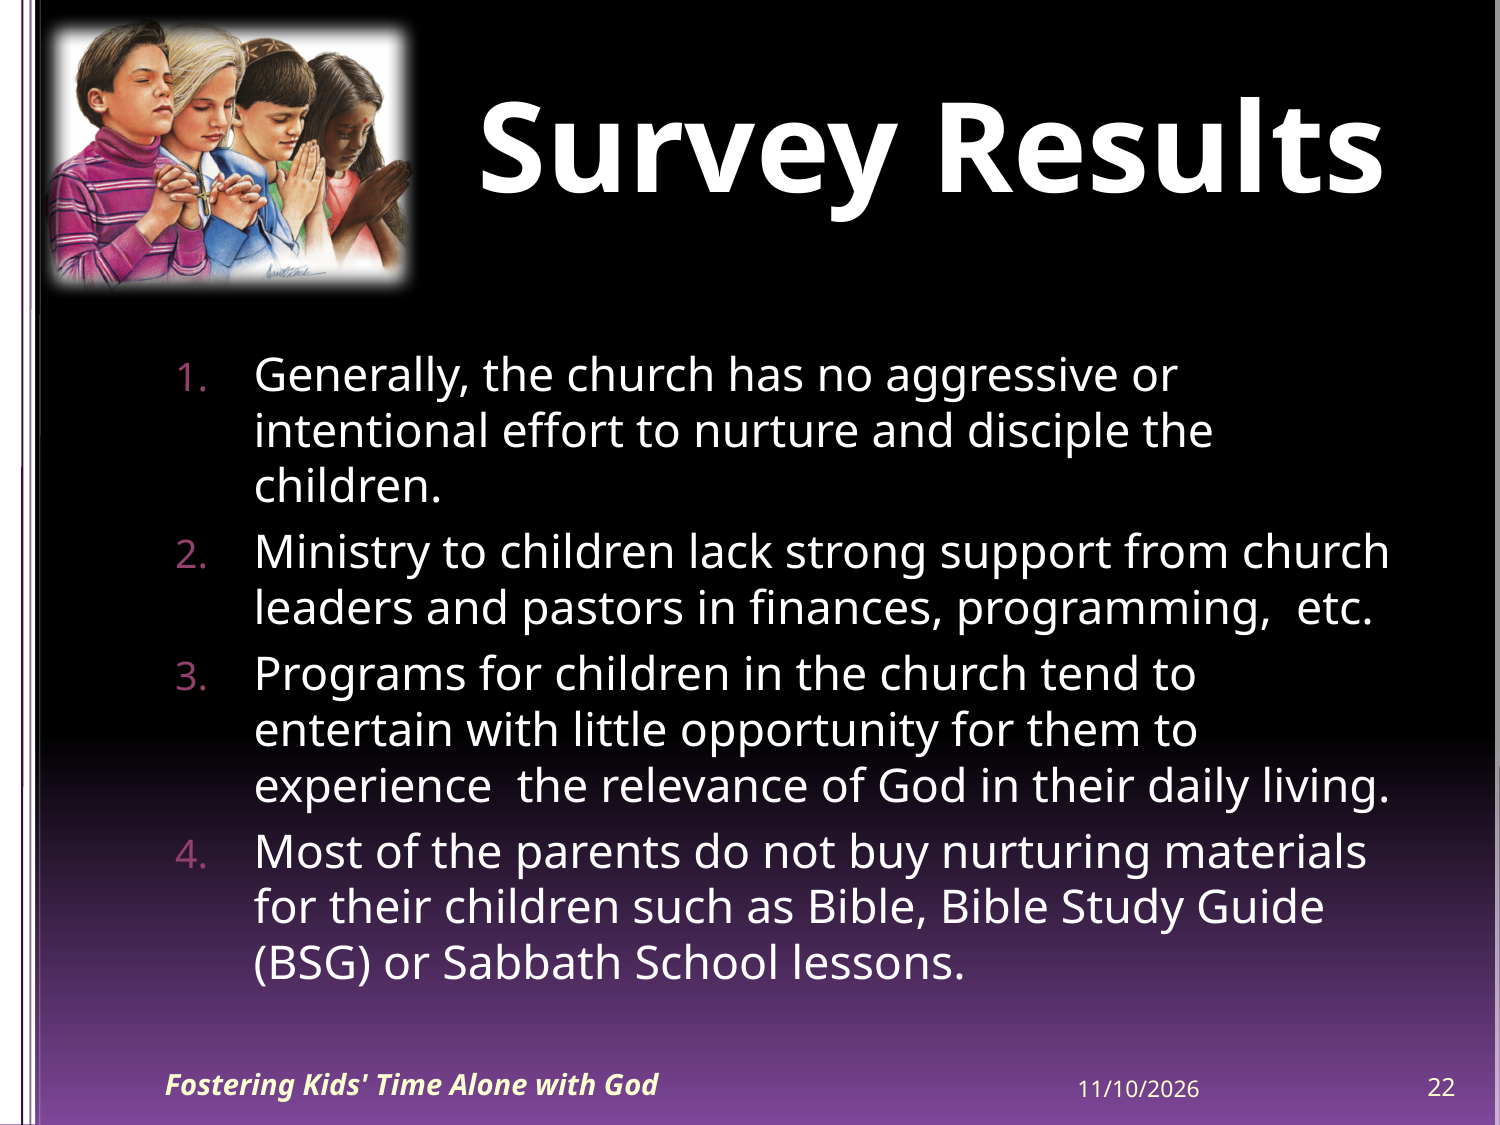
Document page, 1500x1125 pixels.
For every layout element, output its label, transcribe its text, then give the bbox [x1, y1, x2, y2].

footer Fostering Kids' Time Alone with God [150, 1053, 1063, 1114]
list Generally, the church has no aggressive or intentional effort to nurture and disciple the children. Ministry to children lack strong support from church leaders and pastors in finances, programming, etc. Programs for children in the church tend to entertain with little opportunity for them to experience the relevance of God in their daily living. Most of the parents do not buy nurturing materials for their children such as Bible, Bible Study Guide (BSG) or Sabbath School lessons. [150, 337, 1425, 1053]
title Survey Results [462, 46, 1450, 238]
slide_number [1063, 1053, 1412, 1114]
slide_number 22 [1412, 1053, 1488, 1114]
picture [48, 23, 411, 289]
